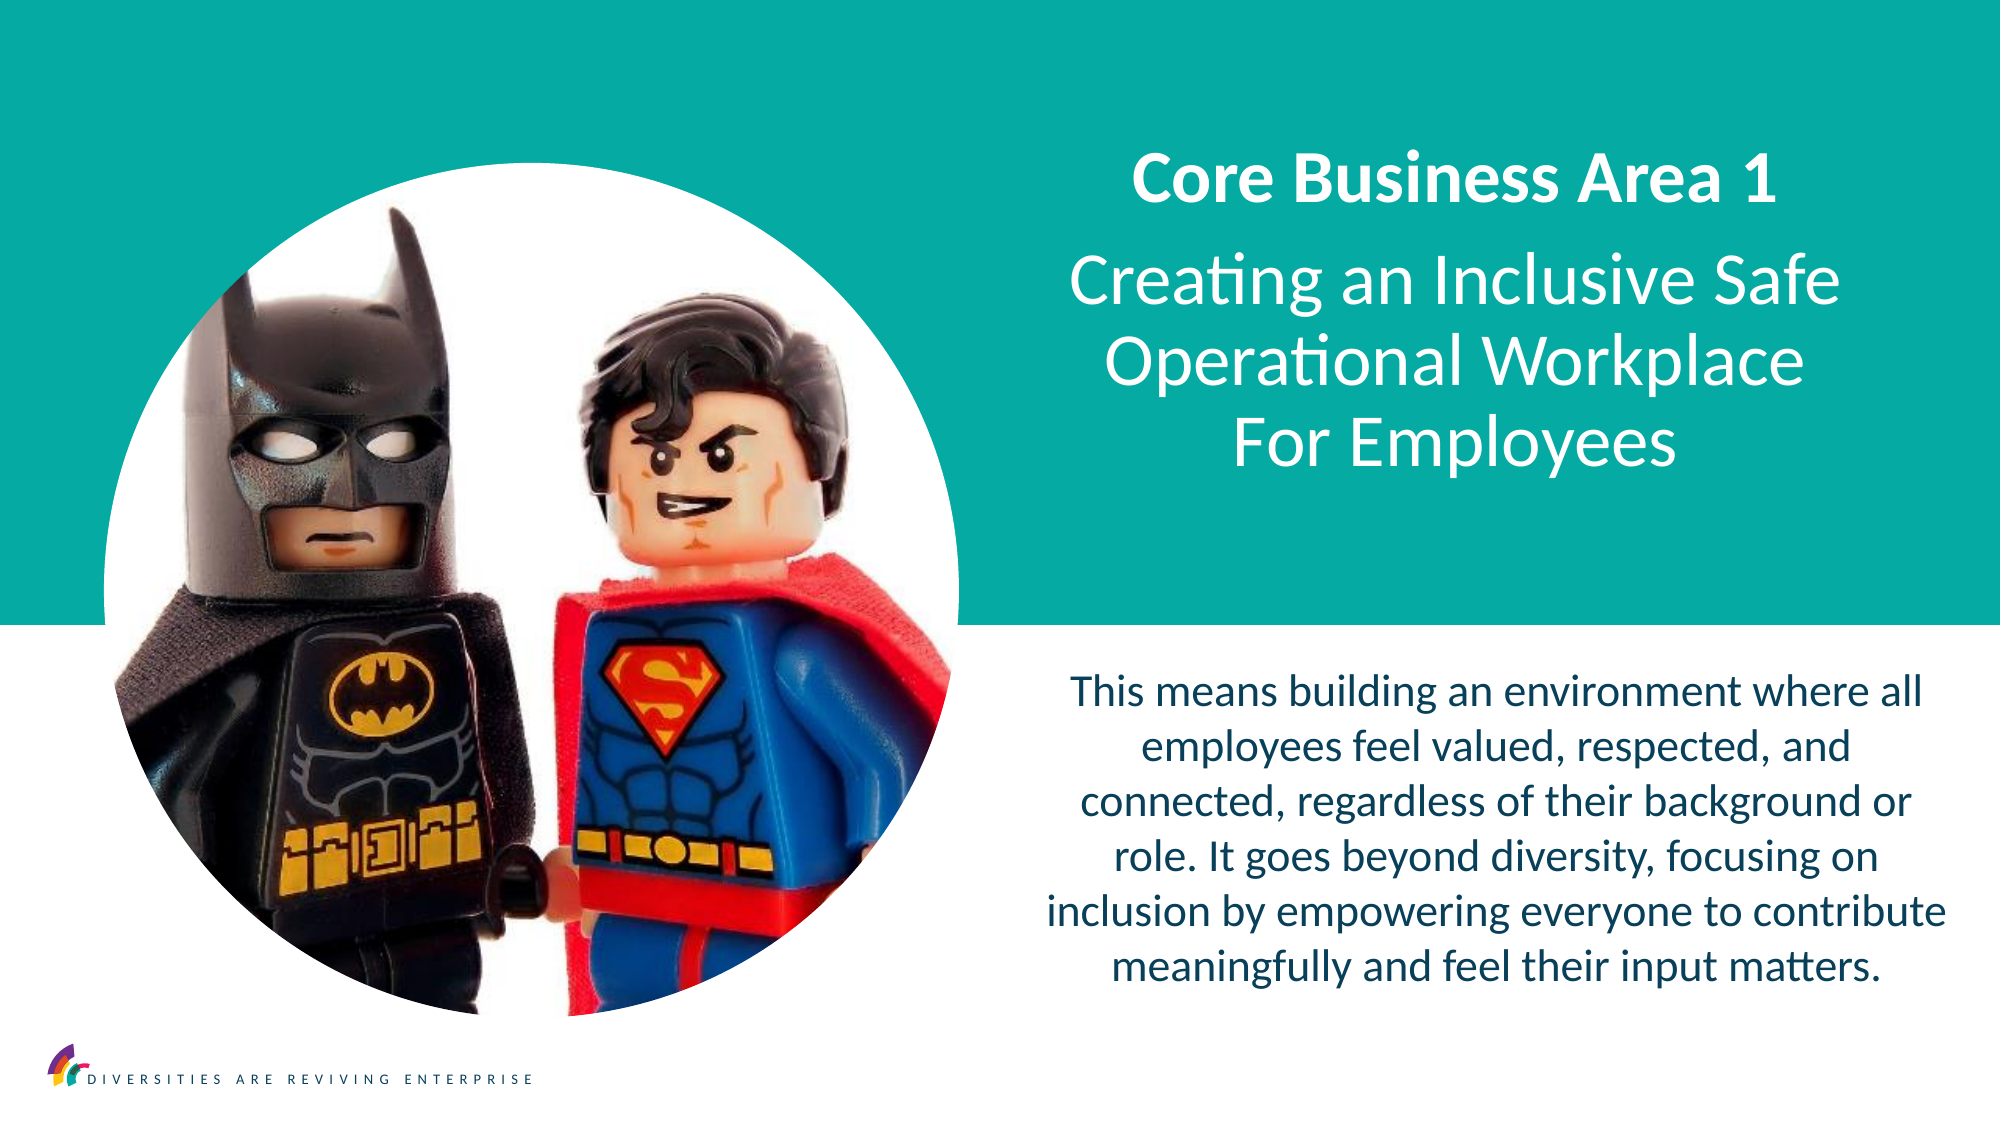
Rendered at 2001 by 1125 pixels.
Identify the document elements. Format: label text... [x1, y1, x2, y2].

picture [103, 162, 959, 1018]
text_box This means building an environment where all employees feel valued, respected, and connected, regardless of their background or role. It goes beyond diversity, focusing on inclusion by empowering everyone to contribute meaningfully and feel their input matters. [1023, 653, 1971, 998]
list Core Business Area 1 Creating an Inclusive Safe Operational Workplace For Employees [1041, 130, 1871, 196]
